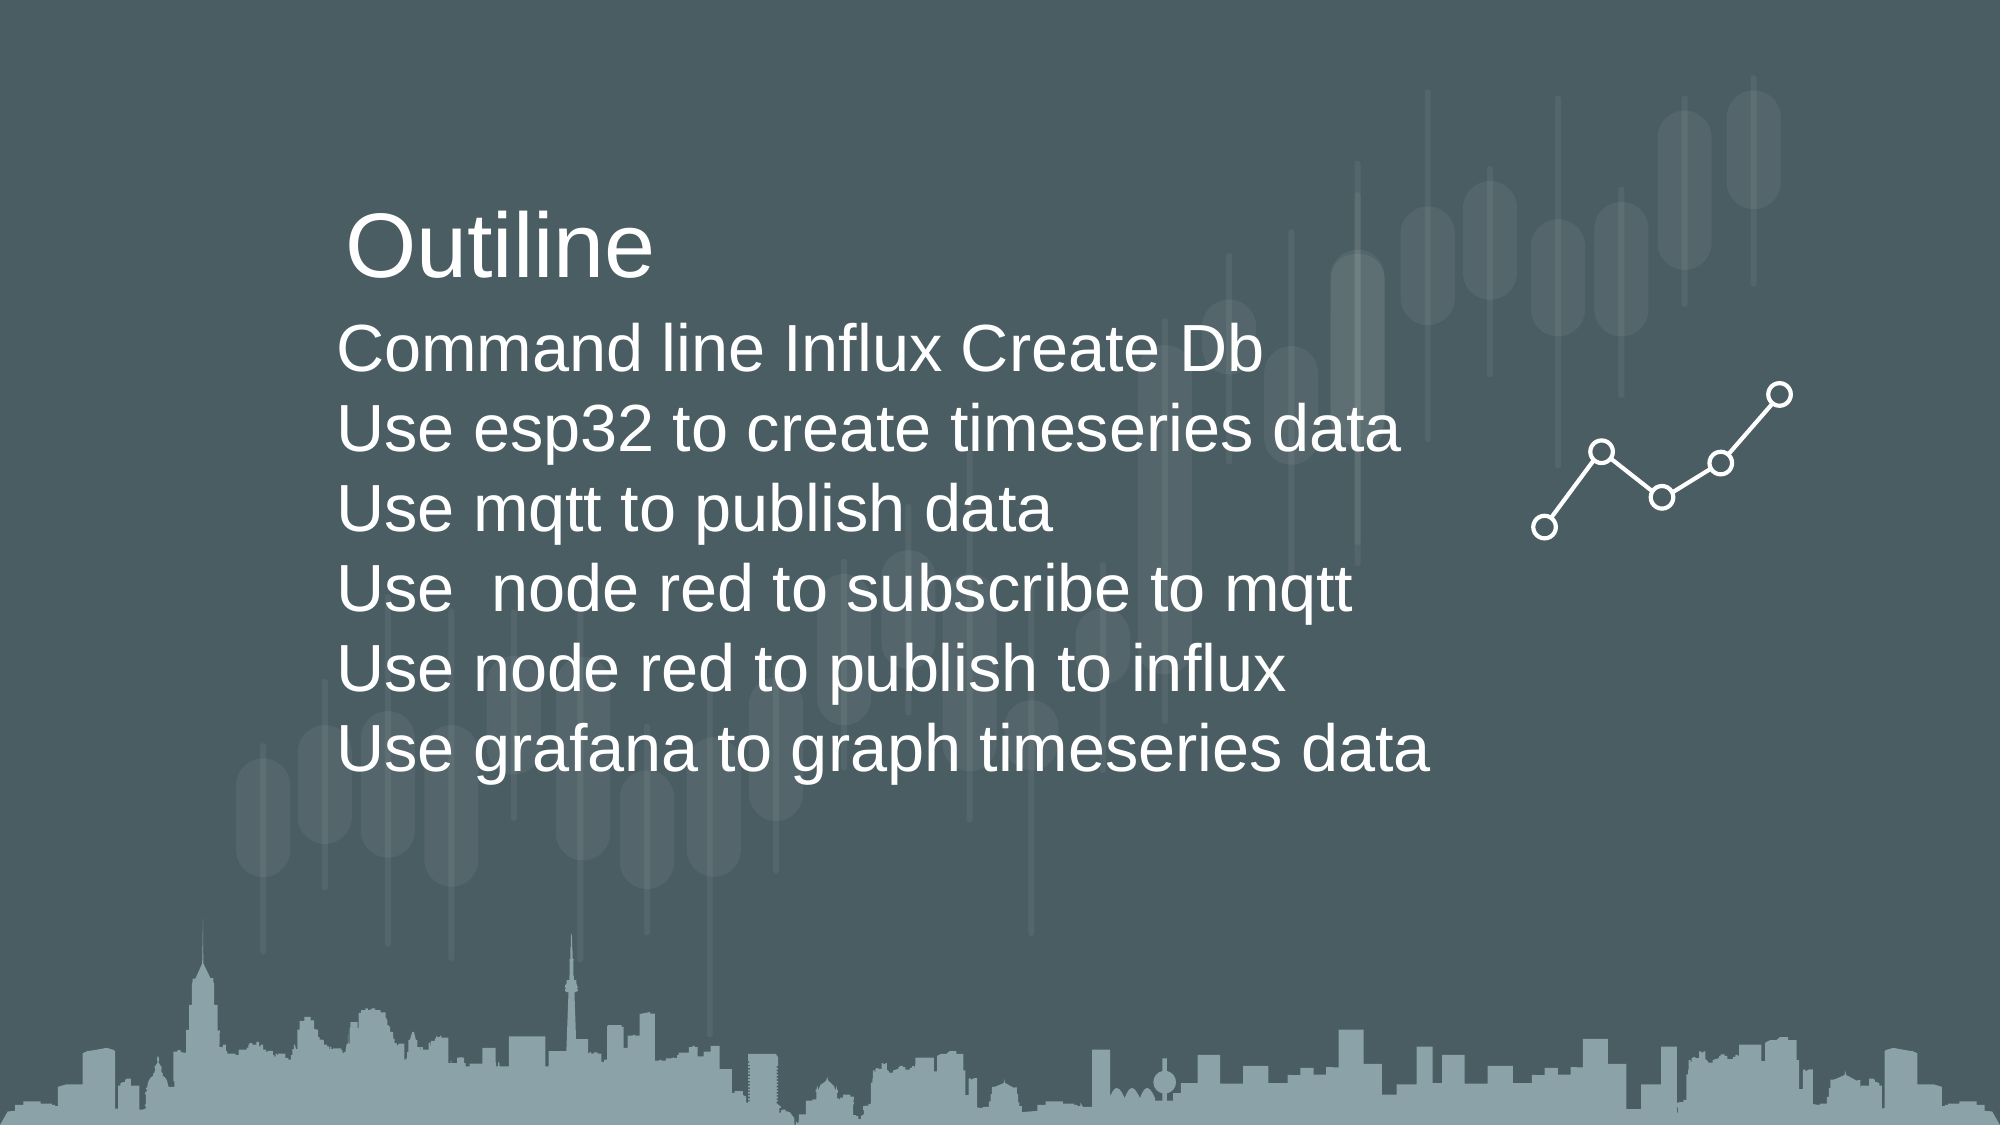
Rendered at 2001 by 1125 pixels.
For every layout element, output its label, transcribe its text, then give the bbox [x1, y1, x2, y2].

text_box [0, 917, 2000, 1125]
text_box Command line Influx Create Db Use esp32 to create timeseries data Use mqtt to publish data Use node red to subscribe to mqtt Use node red to publish to influx Use grafana to graph timeseries data [321, 297, 1479, 792]
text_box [1533, 383, 1791, 539]
text_box Outiline [330, 178, 1488, 304]
